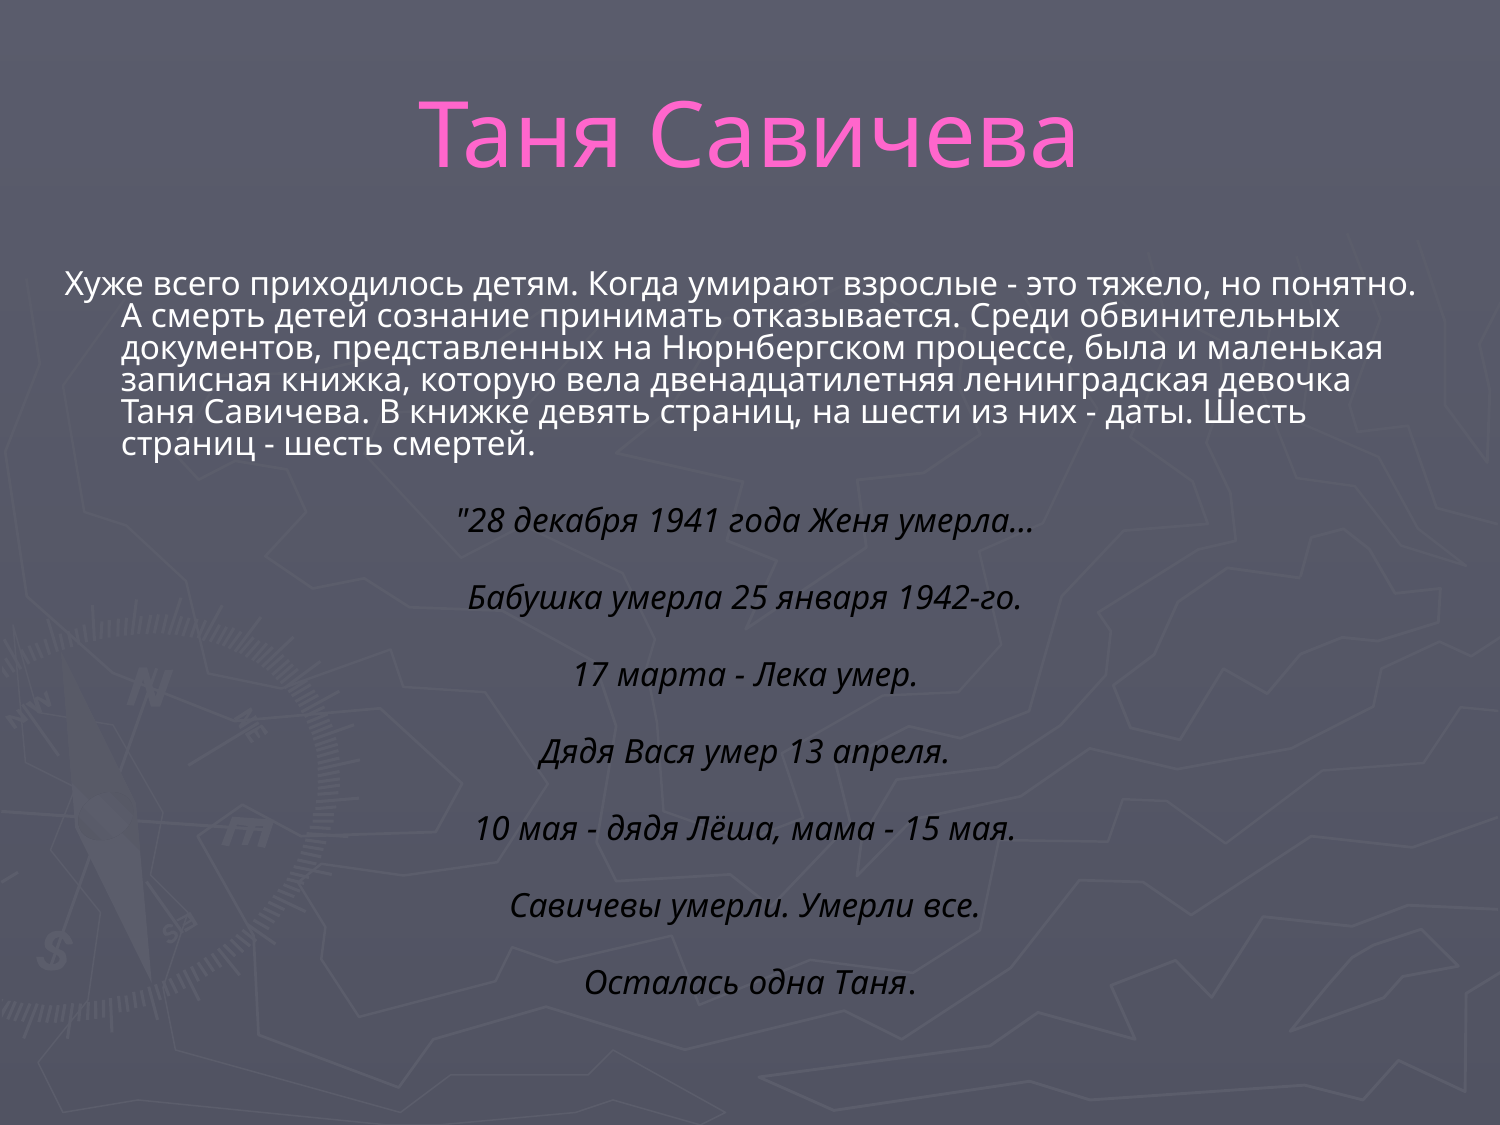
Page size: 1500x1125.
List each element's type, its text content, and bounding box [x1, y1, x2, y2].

list Хуже всего приходилось детям. Когда умирают взрослые - это тяжело, но понятно. А смерть детей сознание принимать отказывается. Среди обвинительных документов, представленных на Нюрнбергском процессе, была и маленькая записная книжка, которую вела двенадцатилетняя ленинградская девочка Таня Савичева. В книжке девять страниц, на шести из них - даты. Шесть страниц - шесть смертей. "28 декабря 1941 года Женя умерла... Бабушка умерла 25 января 1942-го. 17 марта - Лека умер. Дядя Вася умер 13 апреля. 10 мая - дядя Лёша, мама - 15 мая. Савичевы умерли. Умерли все. Осталась одна Таня. [49, 262, 1451, 1001]
title Таня Савичева [49, 37, 1451, 226]
